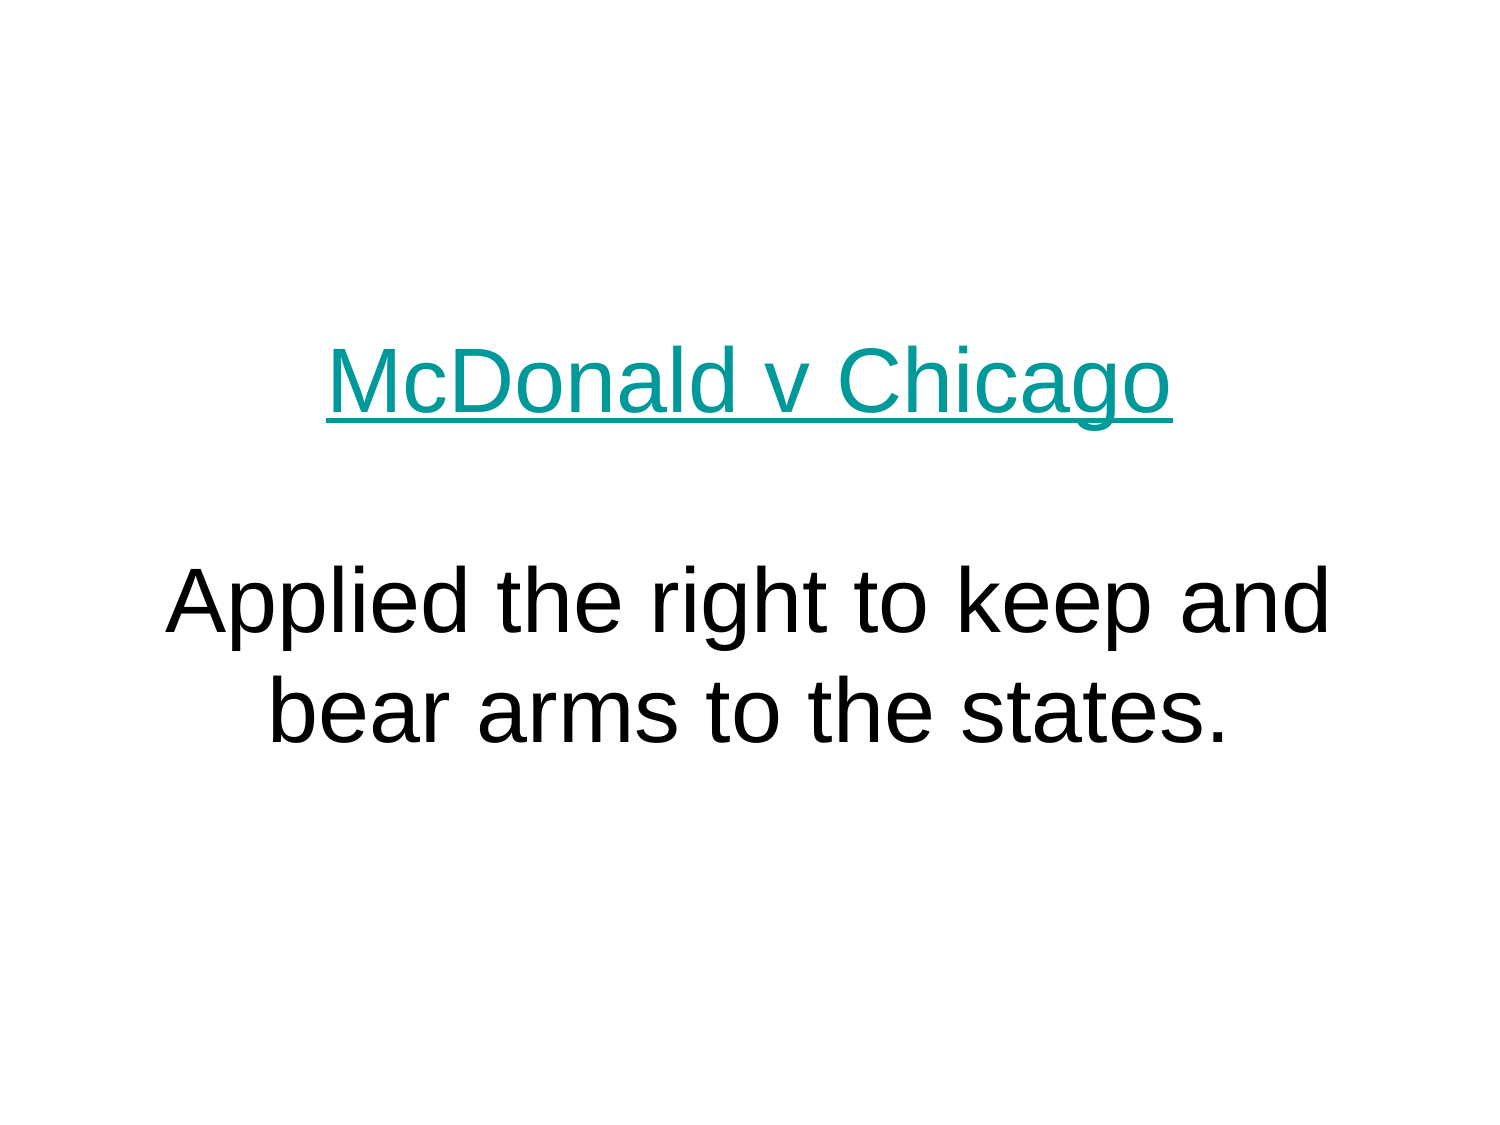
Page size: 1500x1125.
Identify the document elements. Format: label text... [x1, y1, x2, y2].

title McDonald v Chicago Applied the right to keep and bear arms to the states. [74, 44, 1426, 1038]
